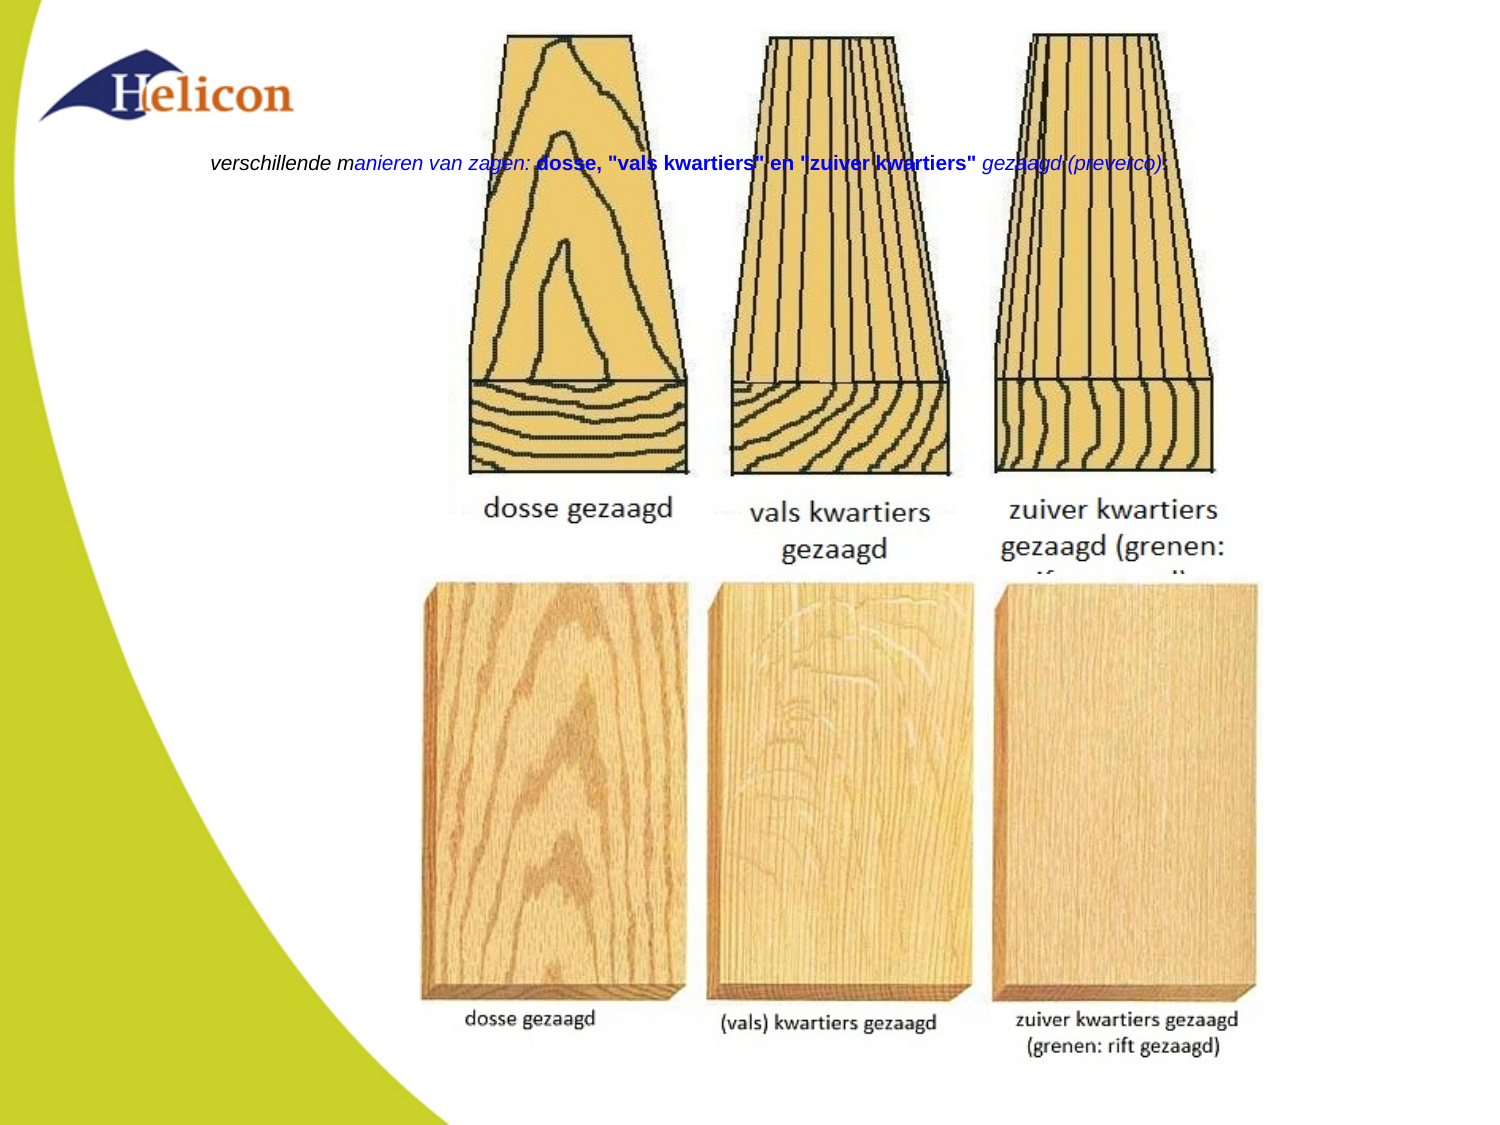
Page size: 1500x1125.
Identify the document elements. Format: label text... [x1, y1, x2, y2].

text_box verschillende manieren van zagen: dosse, "vals kwartiers" en "zuiver kwartiers" gezaagd (preverco): [195, 0, 1305, 257]
picture [0, 0, 1500, 1125]
